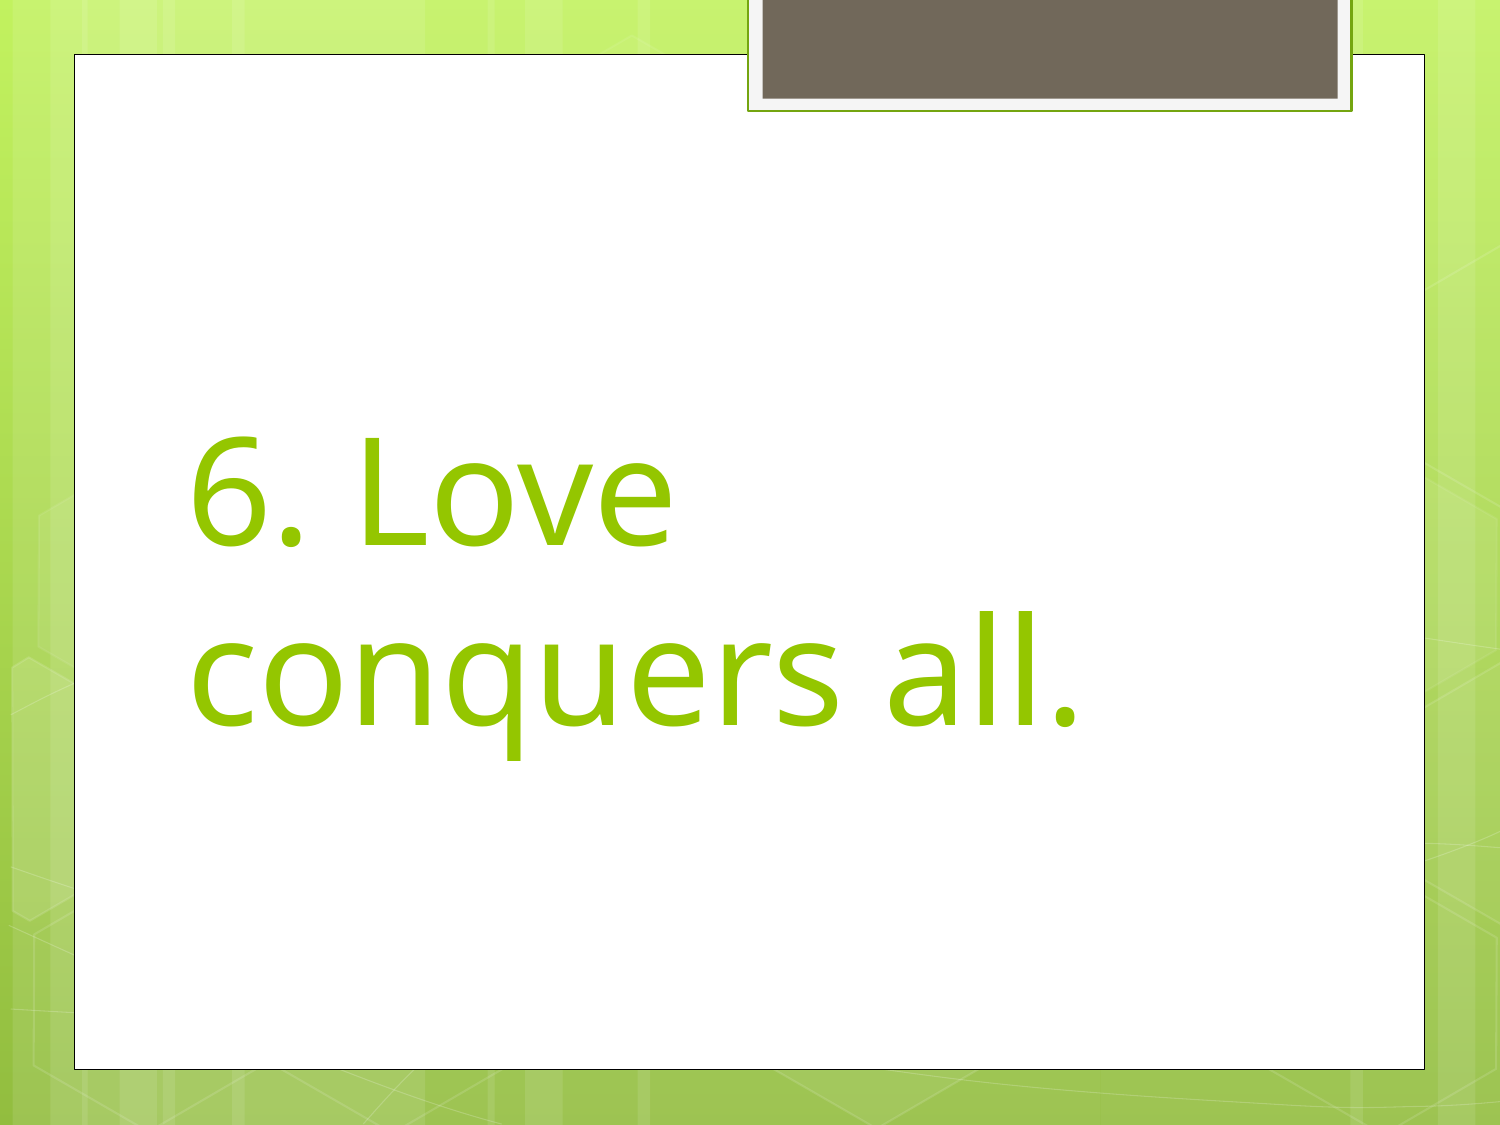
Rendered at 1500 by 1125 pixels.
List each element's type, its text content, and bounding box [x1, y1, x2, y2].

title 6. Love conquers all. [171, 168, 1324, 763]
